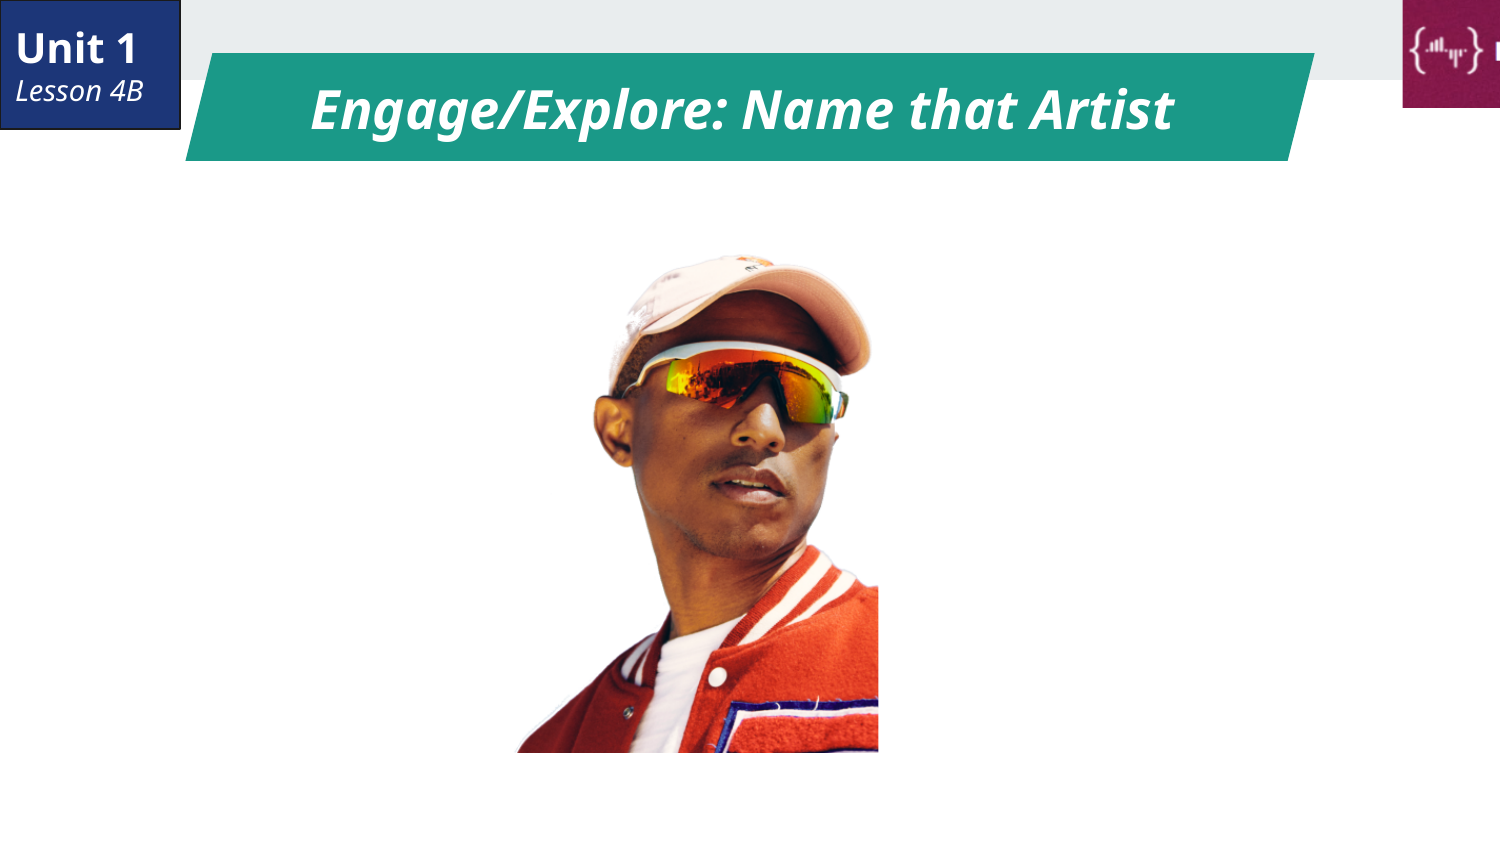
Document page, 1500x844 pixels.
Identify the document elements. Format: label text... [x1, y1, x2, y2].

picture [1402, 0, 1500, 108]
picture [503, 230, 879, 753]
text_box Unit 1 Lesson 4B [0, 0, 181, 130]
text_box [185, 53, 1315, 161]
title Engage/Explore: Name that Artist [221, 60, 1279, 155]
